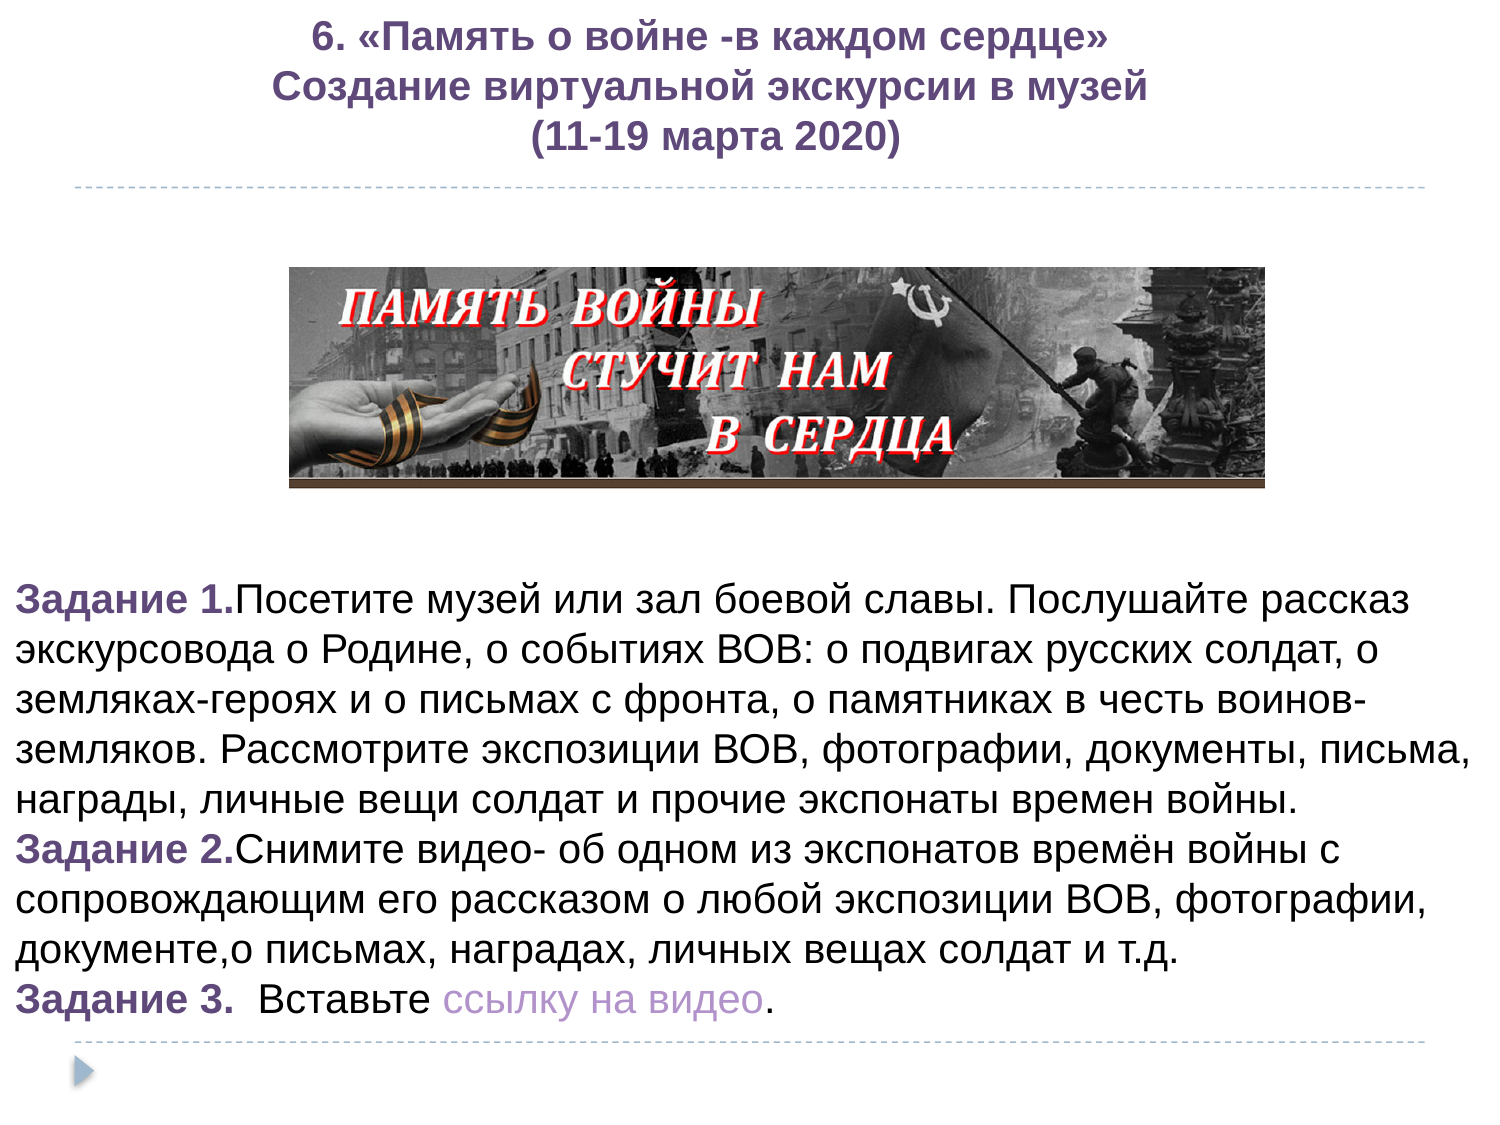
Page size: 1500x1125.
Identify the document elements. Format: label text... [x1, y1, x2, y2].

picture [288, 266, 1265, 490]
text_box Задание 1.Посетите музей или зал боевой славы. Послушайте рассказ экскурсовода о Родине, о событиях ВОВ: о подвигах русских солдат, о земляках-героях и о письмах с фронта, о памятниках в честь воинов-земляков. Рассмотрите экспозиции ВОВ, фотографии, документы, письма, награды, личные вещи солдат и прочие экспонаты времен войны. Задание 2.Снимите видео- об одном из экспонатов времён войны с сопровождающим его рассказом о любой экспозиции ВОВ, фотографии, документе,о письмах, наградах, личных вещах солдат и т.д. Задание 3. Вставьте ссылку на видео. [0, 529, 1500, 1030]
text_box 6. «Память о войне -в каждом сердце» Создание виртуальной экскурсии в музей (11-19 марта 2020) [256, 0, 1164, 211]
